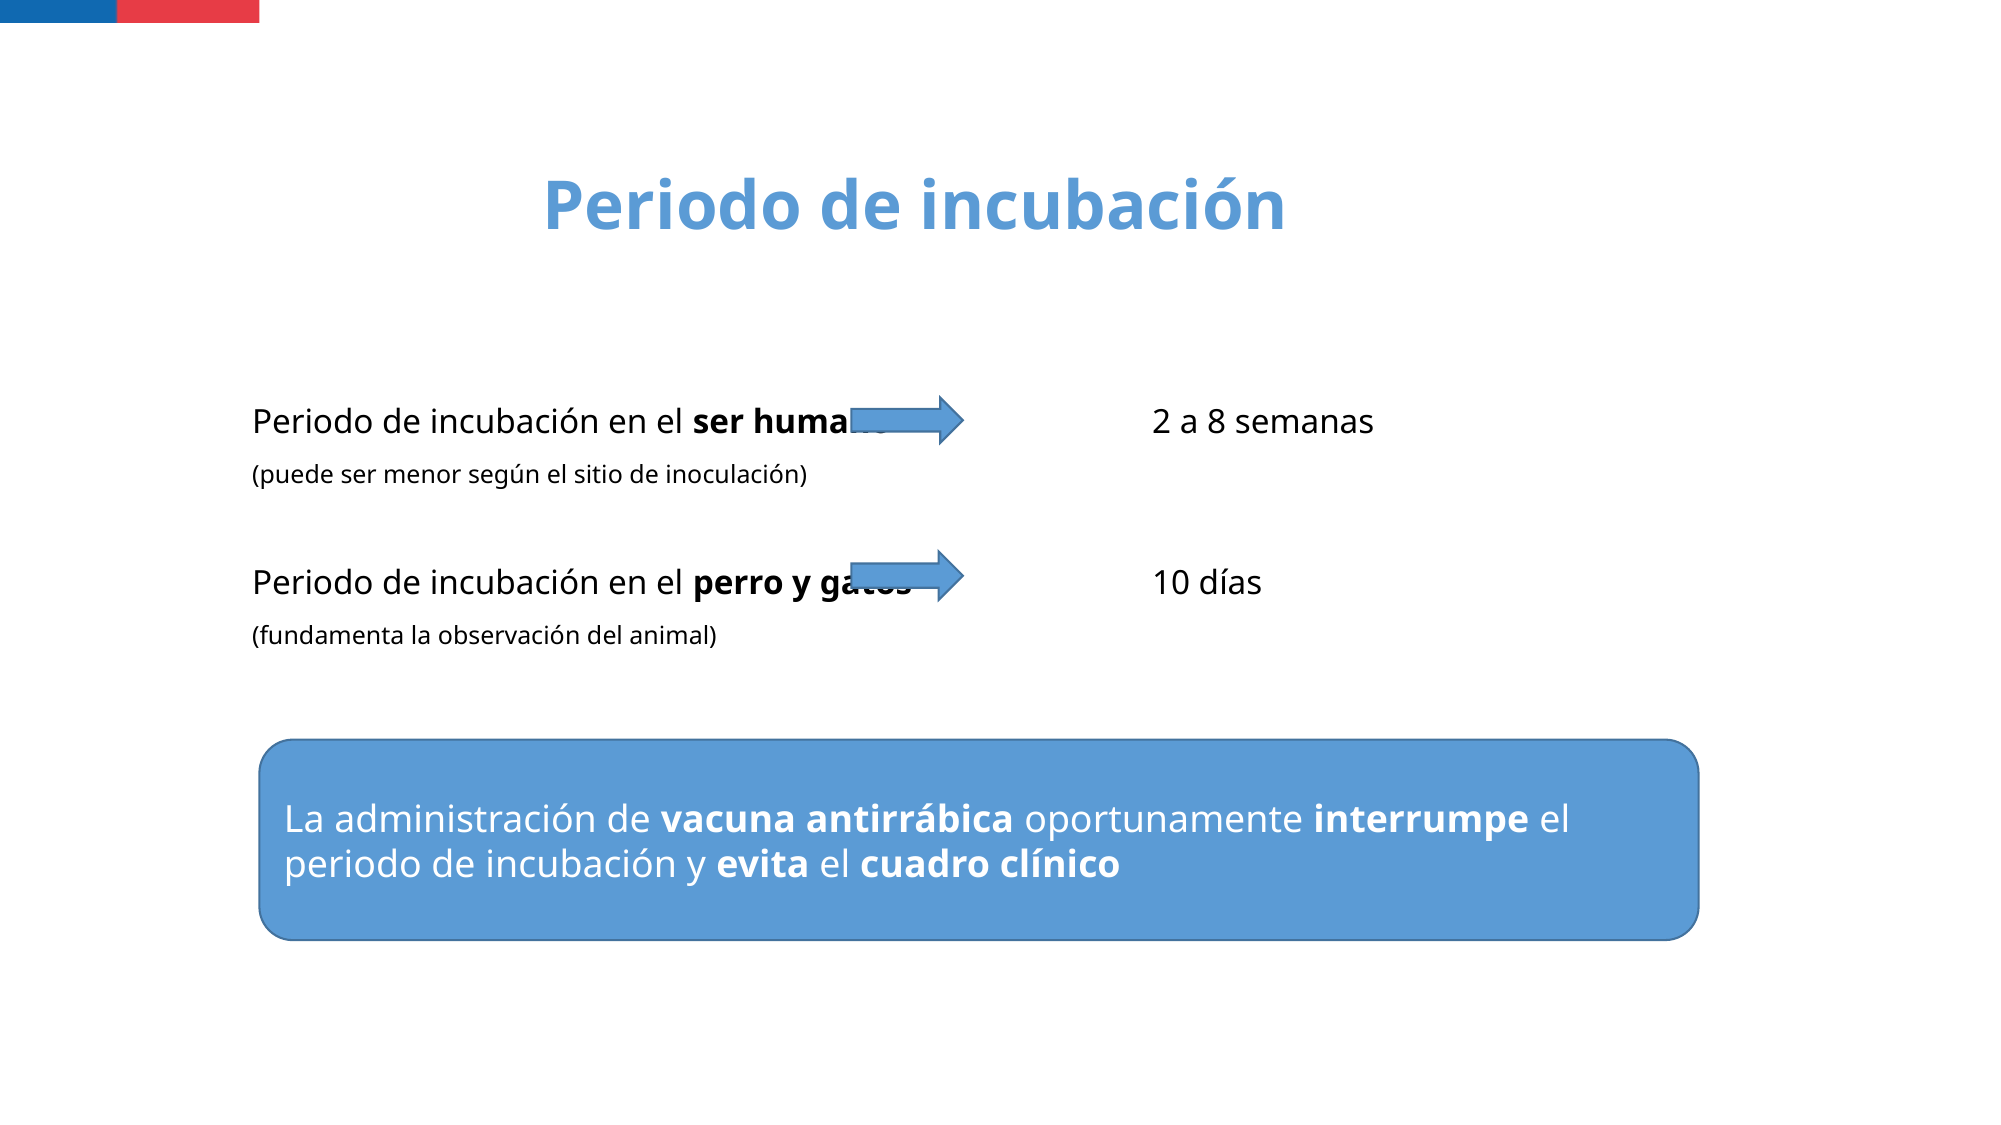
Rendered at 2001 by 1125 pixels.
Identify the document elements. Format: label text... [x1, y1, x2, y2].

text_box [850, 395, 965, 446]
title Periodo de incubación [165, 88, 1666, 252]
subtitle Periodo de incubación en el ser humano 2 a 8 semanas (puede ser menor según el sitio de inoculación) Periodo de incubación en el perro y gatos 10 días (fundamenta la observación del animal) [237, 336, 1733, 679]
picture [0, 0, 260, 23]
text_box [850, 548, 965, 603]
text_box La administración de vacuna antirrábica oportunamente interrumpe el periodo de incubación y evita el cuadro clínico [258, 738, 1700, 942]
